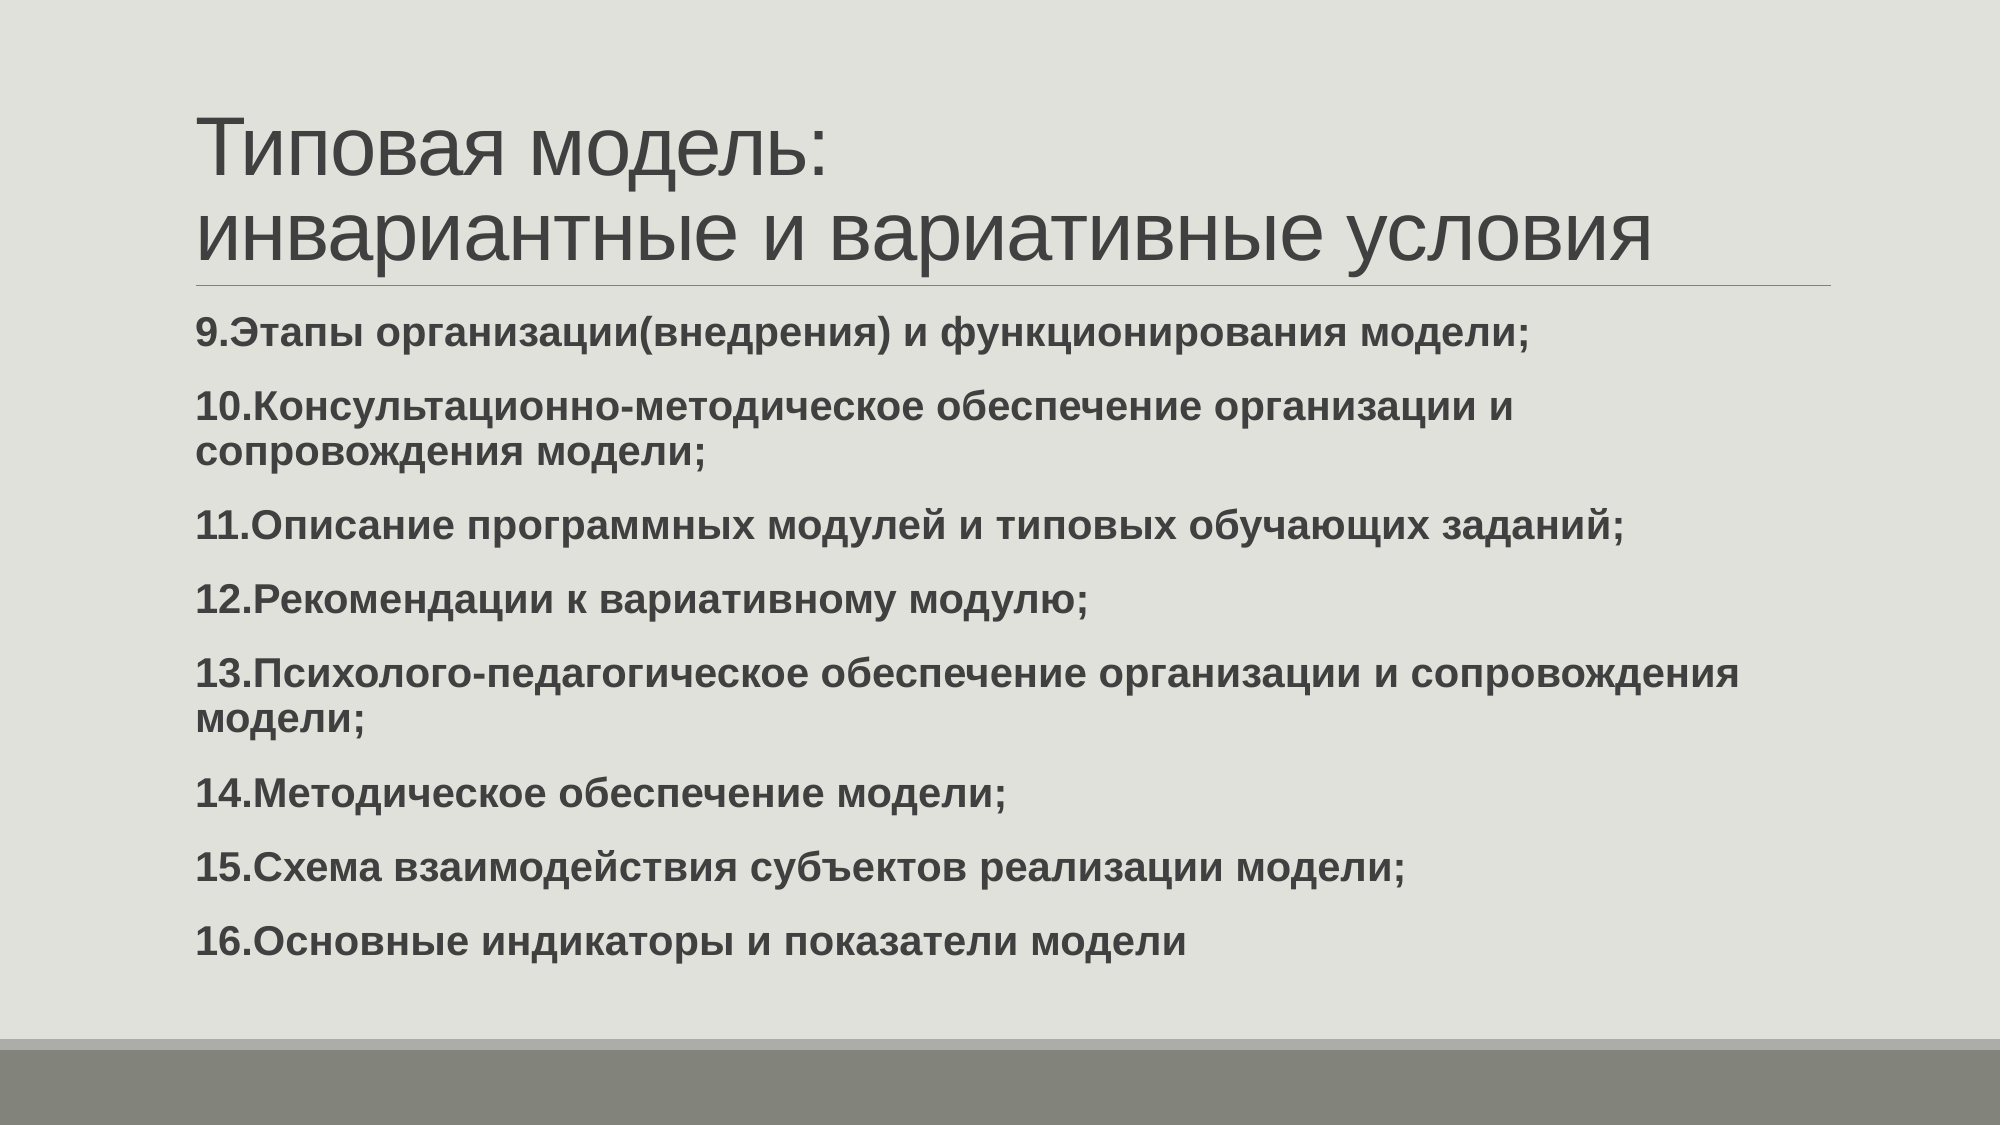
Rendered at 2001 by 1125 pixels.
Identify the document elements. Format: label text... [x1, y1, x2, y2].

list 9.Этапы организации(внедрения) и функционирования модели; 10.Консультационно-методическое обеспечение организации и сопровождения модели; 11.Описание программных модулей и типовых обучающих заданий; 12.Рекомендации к вариативному модулю; 13.Психолого-педагогическое обеспечение организации и сопровождения модели; 14.Методическое обеспечение модели; 15.Схема взаимодействия субъектов реализации модели; 16.Основные индикаторы и показатели модели [180, 302, 1830, 963]
title Типовая модель: инвариантные и вариативные условия [180, 47, 1830, 285]
